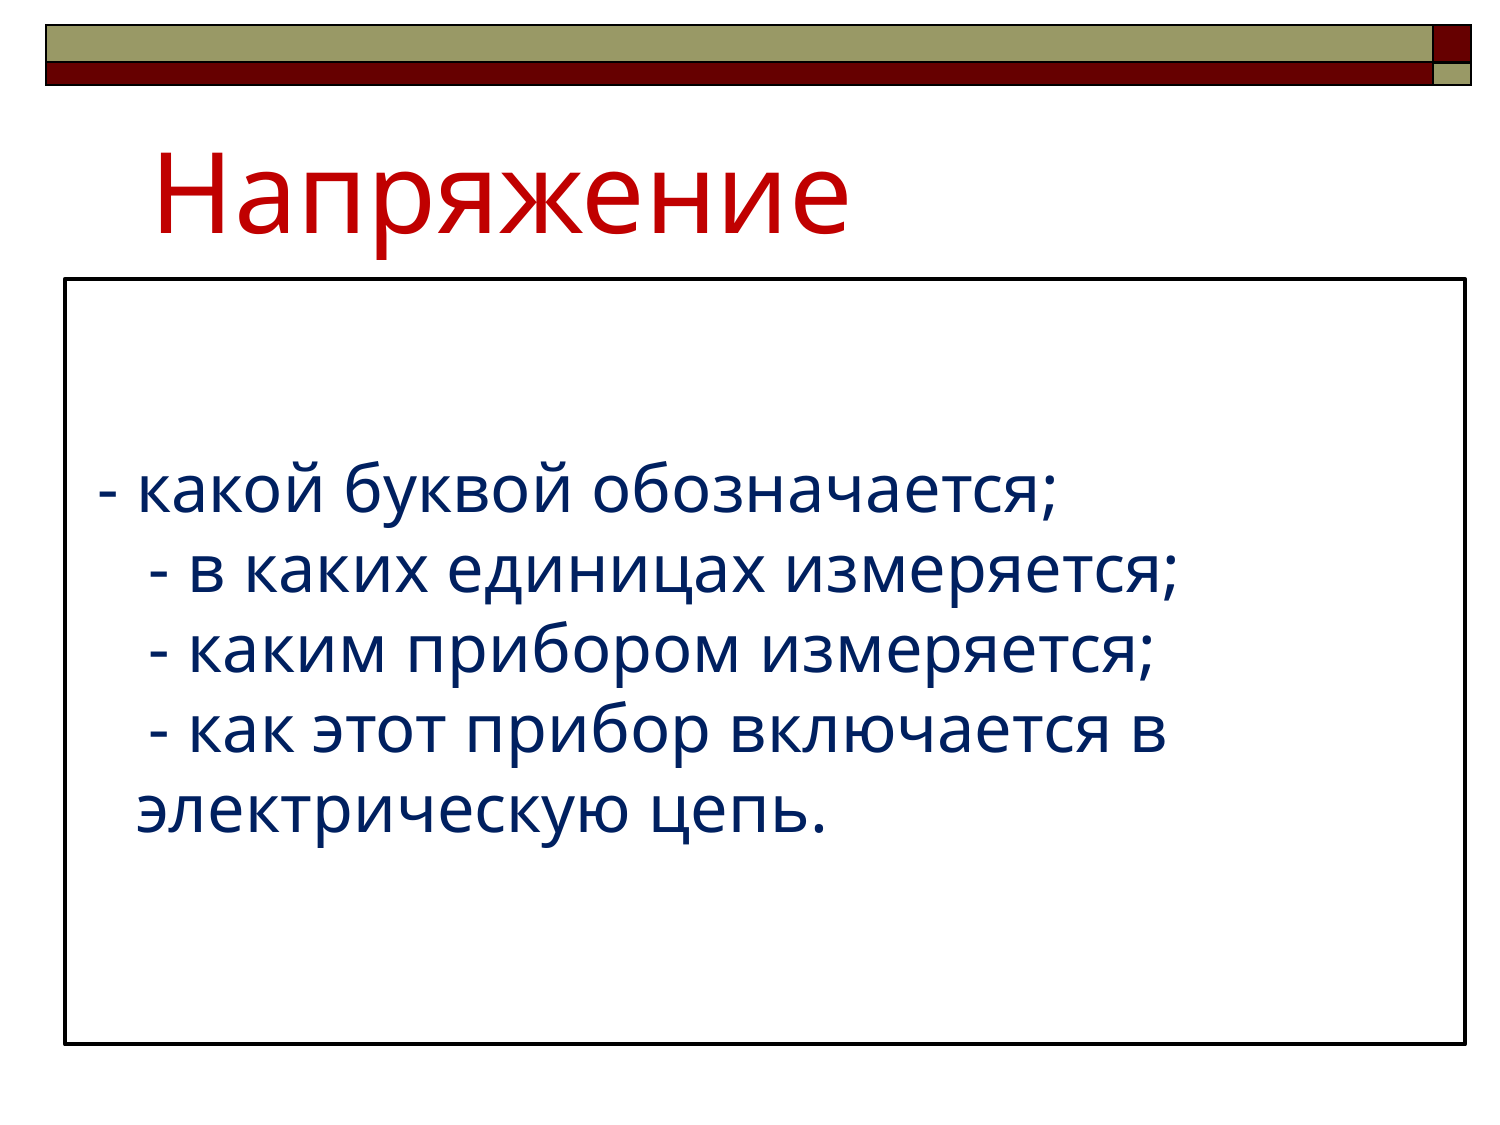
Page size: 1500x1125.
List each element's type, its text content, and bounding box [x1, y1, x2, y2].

text_box - какой буквой обозначается; - в каких единицах измеряется; - каким прибором измеряется; - как этот прибор включается в электрическую цепь. [64, 278, 1465, 1045]
text_box [199, 0, 1425, 162]
text_box Напряжение [135, 113, 1152, 264]
